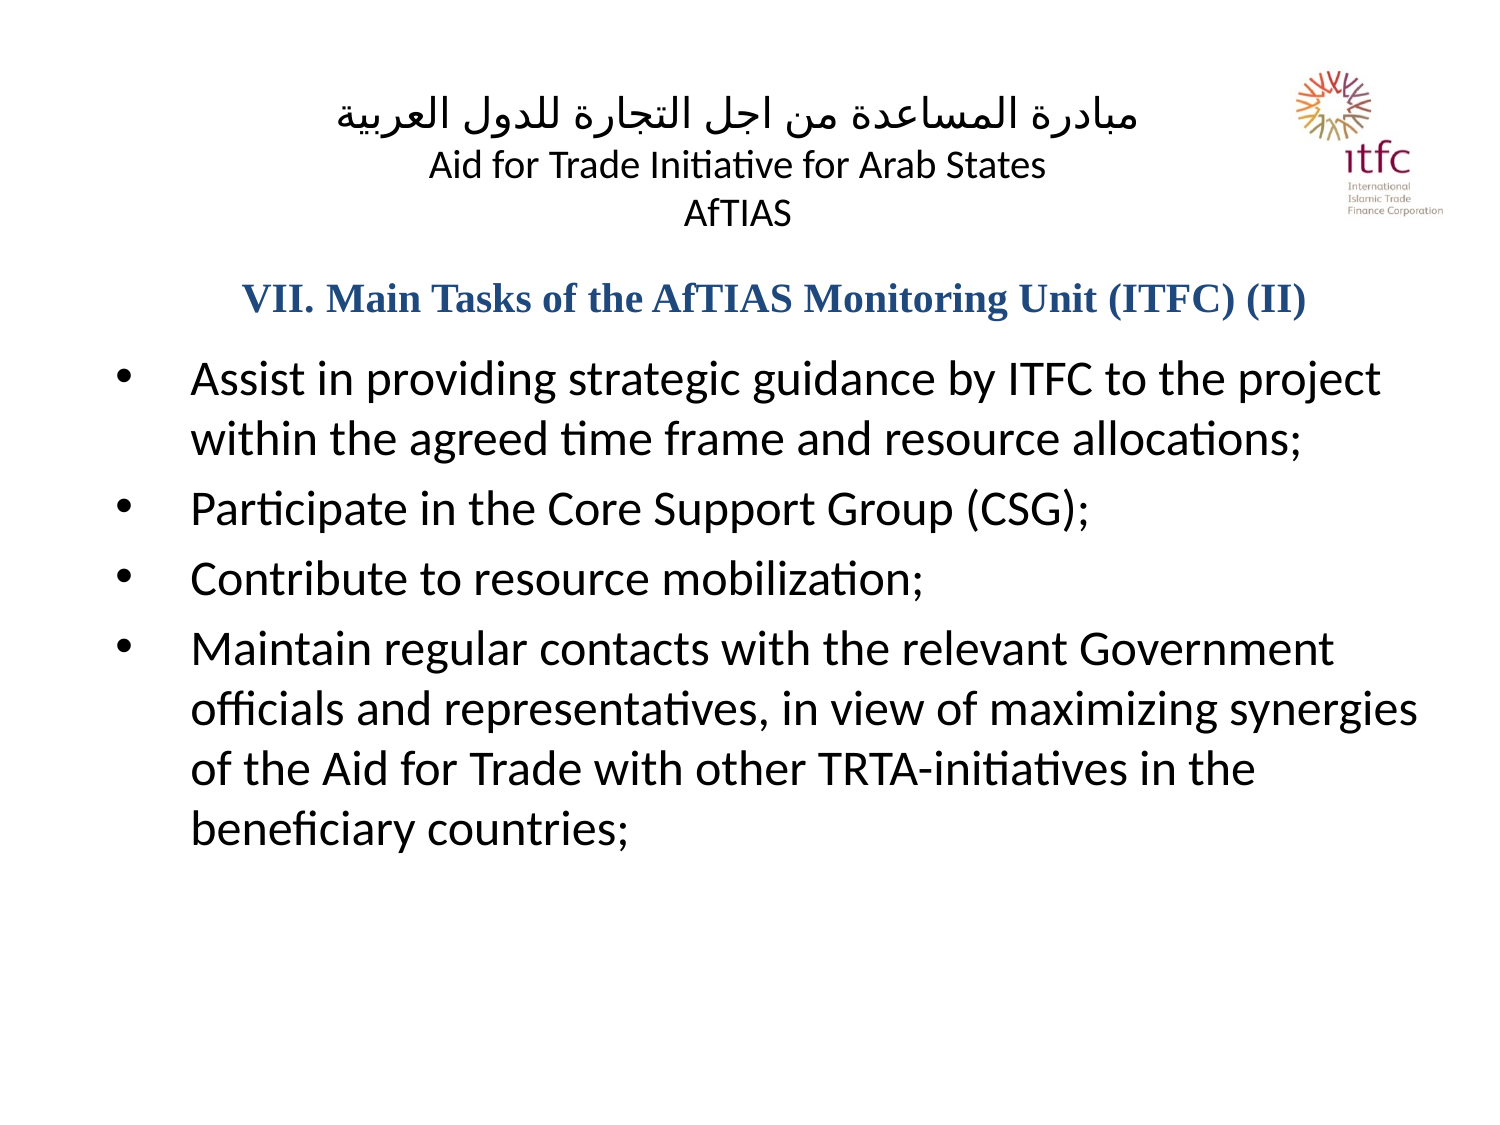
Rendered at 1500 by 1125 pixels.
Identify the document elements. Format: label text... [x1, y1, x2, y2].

picture [1289, 54, 1449, 229]
subtitle Assist in providing strategic guidance by ITFC to the project within the agreed time frame and resource allocations; Participate in the Core Support Group (CSG); Contribute to resource mobilization; Maintain regular contacts with the relevant Government officials and representatives, in view of maximizing synergies of the Aid for Trade with other TRTA-initiatives in the beneficiary countries; [100, 338, 1459, 1035]
text_box Main Tasks of the AfTIAS Monitoring Unit (ITFC) (II) [180, 263, 1369, 326]
title مبادرة المساعدة من اجل التجارة للدول العربية Aid for Trade Initiative for Arab States AfTIAS [123, 78, 1353, 244]
